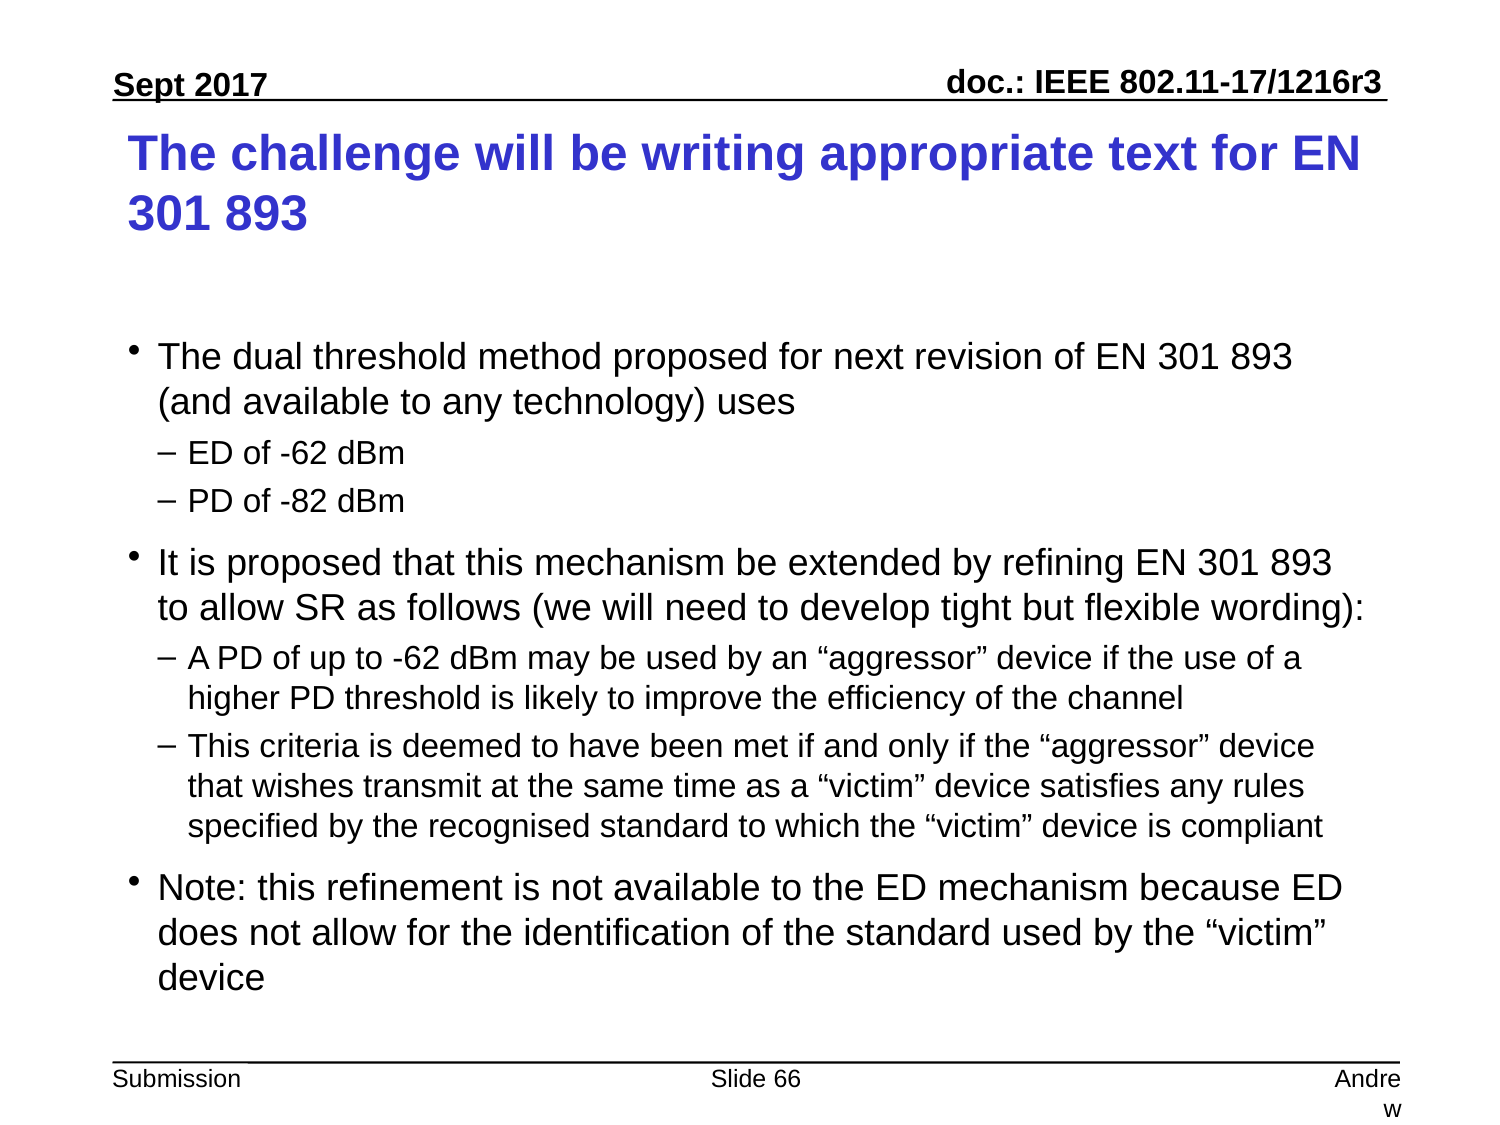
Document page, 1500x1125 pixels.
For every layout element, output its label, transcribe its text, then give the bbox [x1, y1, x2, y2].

title The challenge will be writing appropriate text for EN 301 893 [112, 112, 1388, 288]
footer Andrew Myles, Cisco [1320, 1061, 1402, 1093]
slide_number Slide 66 [709, 1061, 803, 1093]
list The dual threshold method proposed for next revision of EN 301 893 (and available to any technology) uses ED of -62 dBm PD of -82 dBm It is proposed that this mechanism be extended by refining EN 301 893 to allow SR as follows (we will need to develop tight but flexible wording): A PD of up to -62 dBm may be used by an “aggressor” device if the use of a higher PD threshold is likely to improve the efficiency of the channel This criteria is deemed to have been met if and only if the “aggressor” device that wishes transmit at the same time as a “victim” device satisfies any rules specified by the recognised standard to which the “victim” device is compliant Note: this refinement is not available to the ED mechanism because ED does not allow for the identification of the standard used by the “victim” device [112, 324, 1388, 1000]
